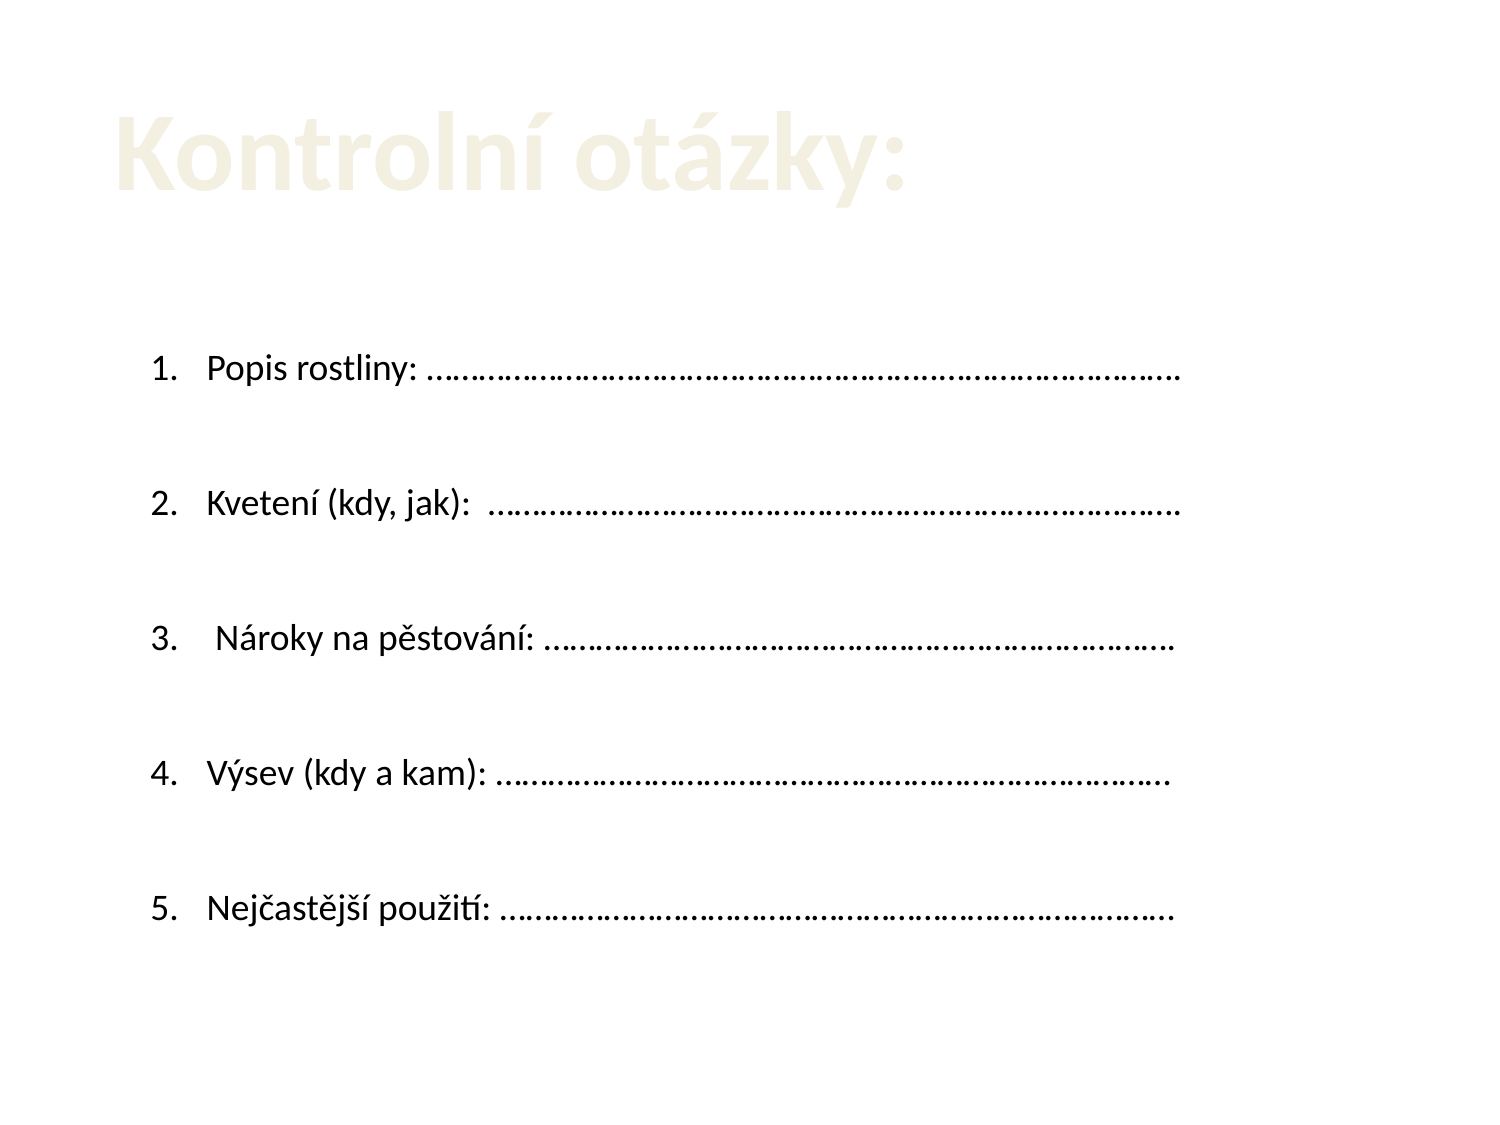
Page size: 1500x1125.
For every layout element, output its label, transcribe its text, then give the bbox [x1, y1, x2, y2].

text_box Popis rostliny: …………………………………………………..………………………. Kvetení (kdy, jak): ……………………………………………………….……………. Nároky na pěstování: ………………………………………………………………. Výsev (kdy a kam): …………………………………………………………………… Nejčastější použití: …………………………………………………………………… [135, 290, 1341, 1026]
text_box Kontrolní otázky: [99, 70, 926, 221]
